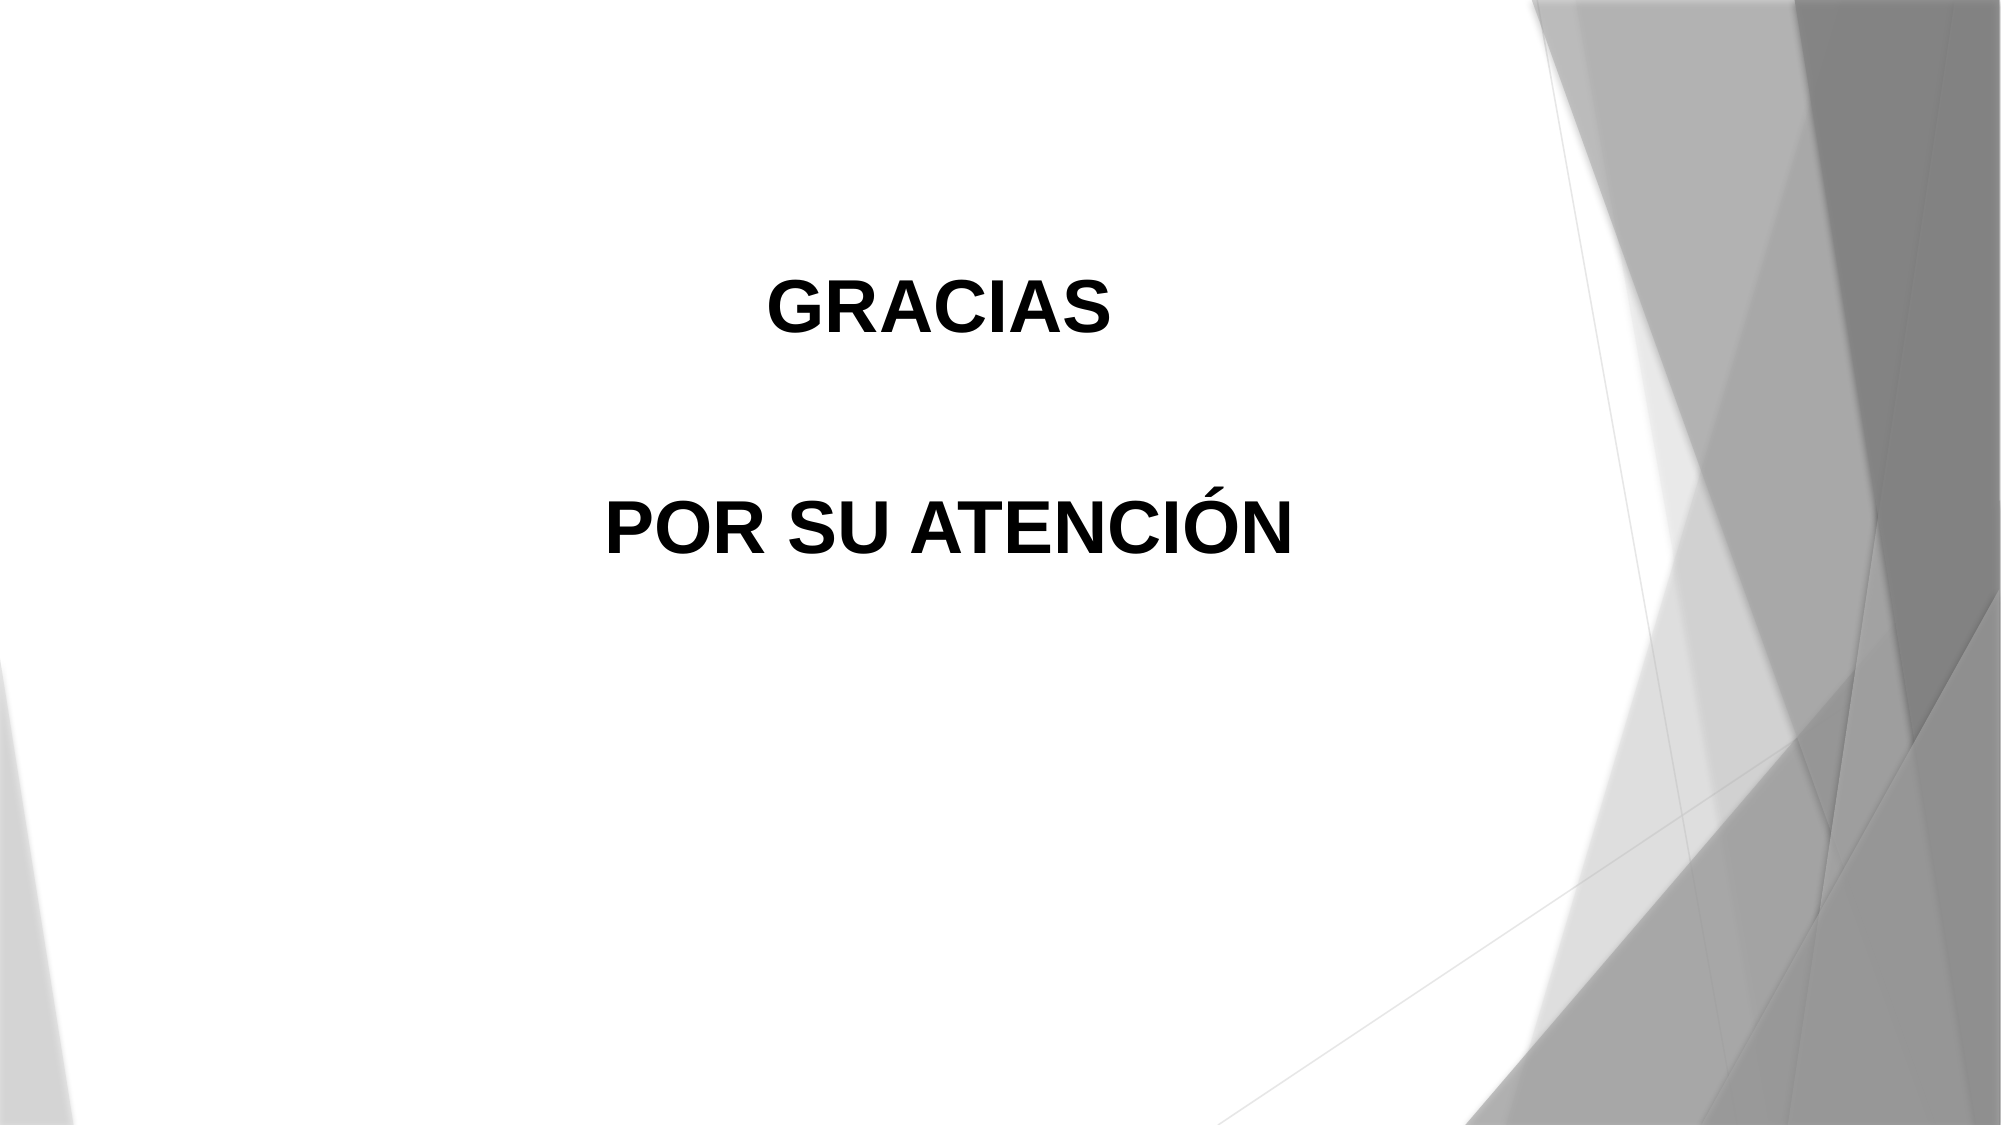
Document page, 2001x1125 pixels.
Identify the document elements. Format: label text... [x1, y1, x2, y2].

list GRACIAS POR SU ATENCIÓN [87, 117, 1813, 1008]
